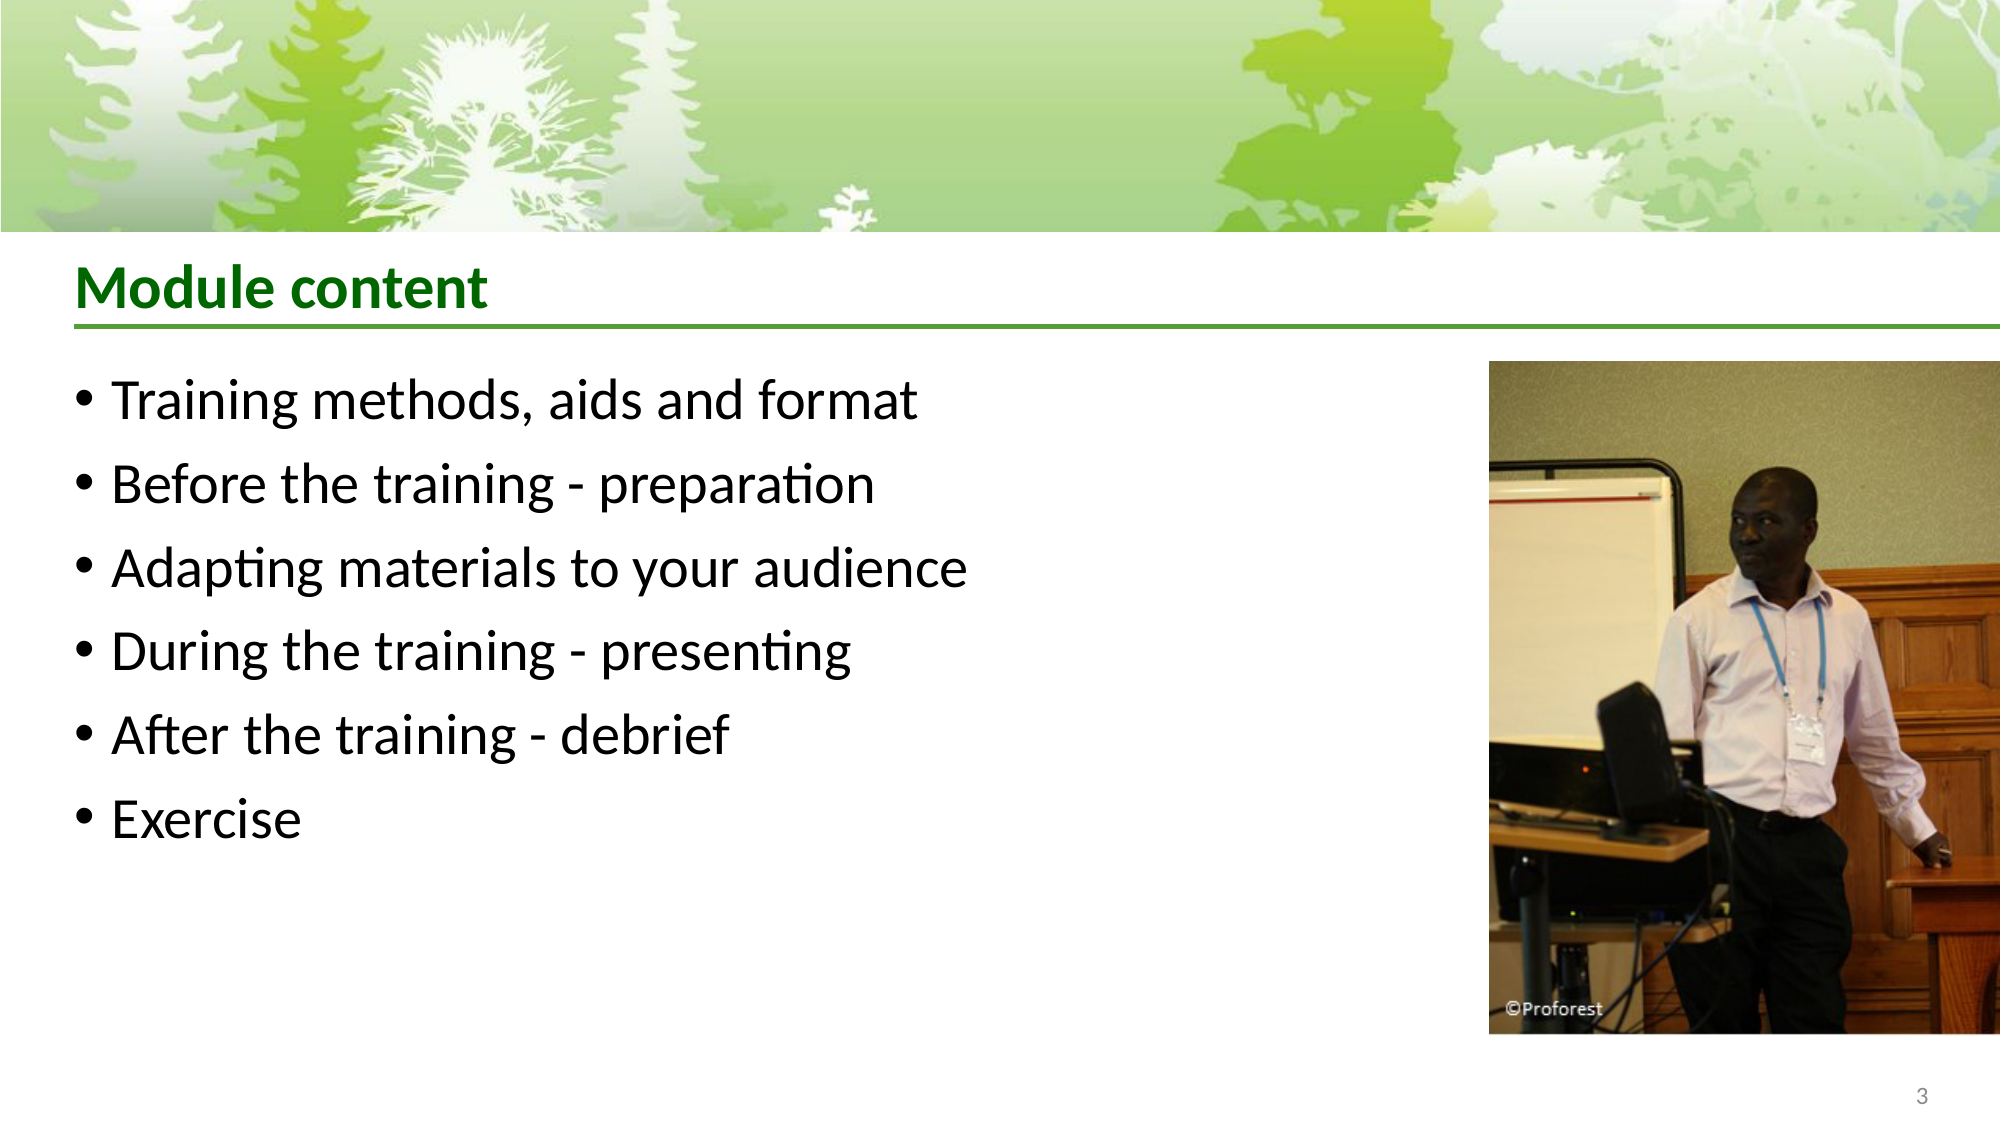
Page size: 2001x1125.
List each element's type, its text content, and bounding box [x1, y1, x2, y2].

picture [1489, 361, 2000, 1036]
list Training methods, aids and format Before the training - preparation Adapting materials to your audience During the training - presenting After the training - debrief Exercise [59, 362, 1410, 1105]
slide_number 3 [1493, 1065, 1944, 1125]
picture [0, 0, 2000, 232]
title Module content [59, 194, 1410, 362]
